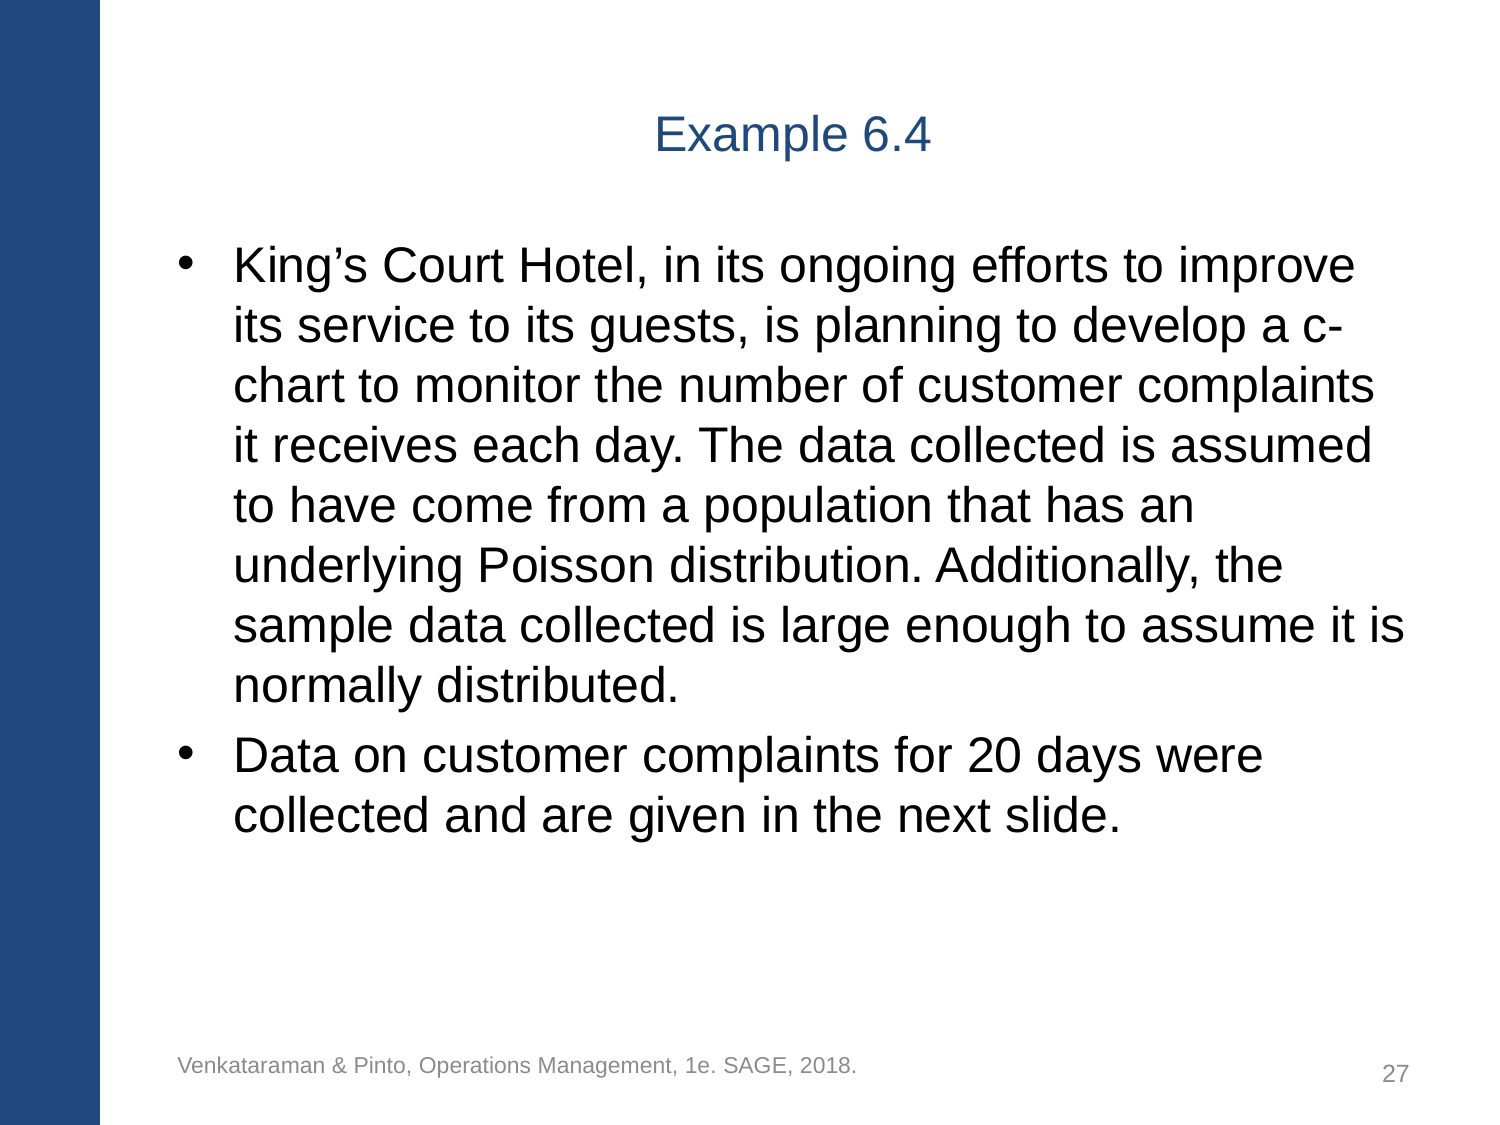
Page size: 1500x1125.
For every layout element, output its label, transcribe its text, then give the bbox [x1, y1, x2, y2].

footer Venkataraman & Pinto, Operations Management, 1e. SAGE, 2018. [162, 1042, 1313, 1103]
list King’s Court Hotel, in its ongoing efforts to improve its service to its guests, is planning to develop a c-chart to monitor the number of customer complaints it receives each day. The data collected is assumed to have come from a population that has an underlying Poisson distribution. Additionally, the sample data collected is large enough to assume it is normally distributed. Data on customer complaints for 20 days were collected and are given in the next slide. [162, 224, 1425, 1013]
title Example 6.4 [162, 37, 1425, 224]
slide_number 27 [1350, 1042, 1425, 1103]
